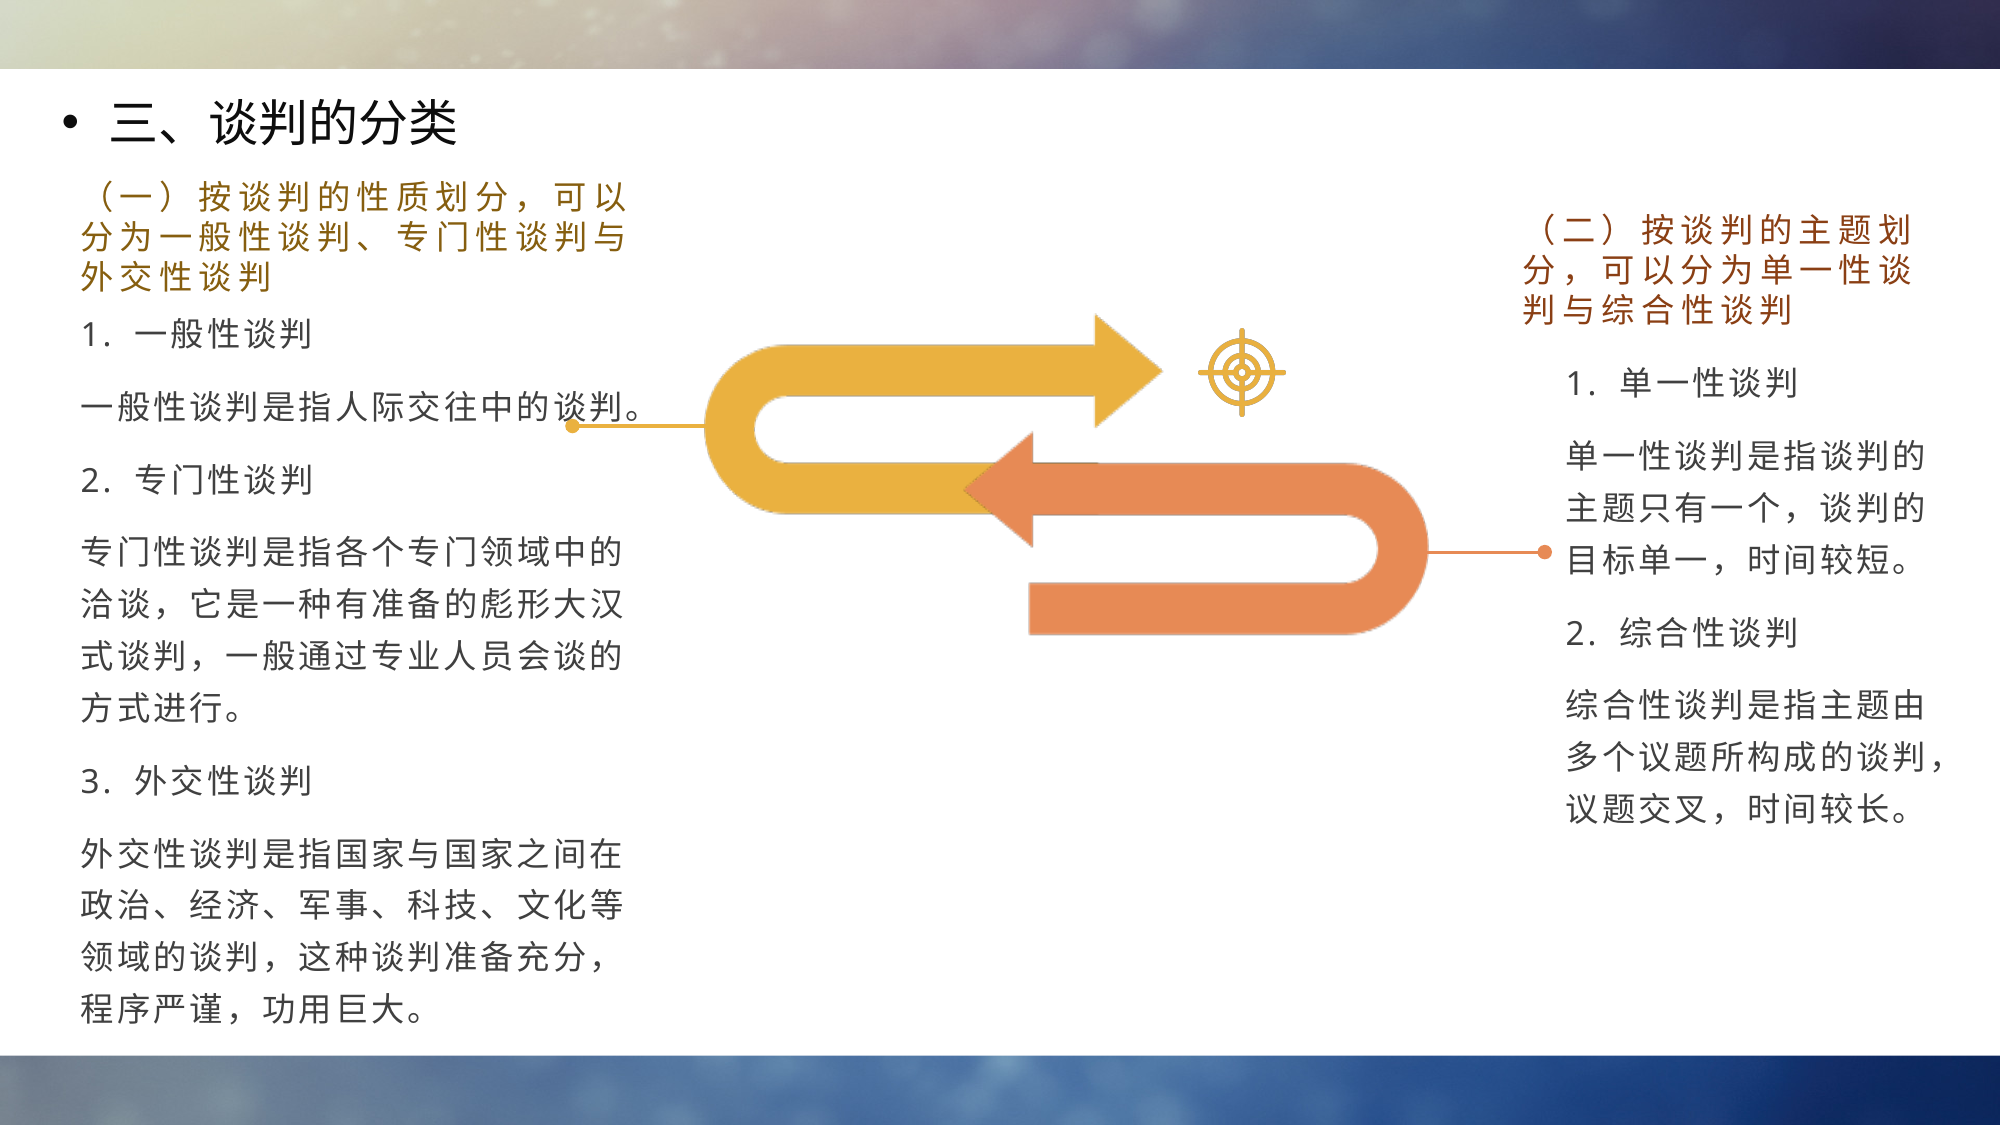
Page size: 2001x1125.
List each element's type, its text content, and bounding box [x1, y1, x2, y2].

text_box （二）按谈判的主题划分，可以分为单一性谈判与综合性谈判 [1508, 202, 1939, 362]
text_box （一）按谈判的性质划分，可以分为一般性谈判、专门性谈判与外交性谈判 [65, 169, 653, 294]
picture [0, 1056, 2000, 1125]
picture [0, 0, 2000, 69]
text_box 1. 单一性谈判 单一性谈判是指谈判的主题只有一个，谈判的目标单一，时间较短。 2. 综合性谈判 综合性谈判是指主题由多个议题所构成的谈判，议题交叉，时间较长。 [1550, 343, 1958, 874]
text_box 三、谈判的分类 [46, 84, 570, 160]
text_box [1537, 544, 1550, 560]
text_box 1. 一般性谈判 一般性谈判是指人际交往中的谈判。 2. 专门性谈判 专门性谈判是指各个专门领域中的洽谈，它是一种有准备的彪形大汉式谈判，一般通过专业人员会谈的方式进行。 3. 外交性谈判 外交性谈判是指国家与国家之间在政治、经济、军事、科技、文化等领域的谈判，这种谈判准备充分，程序严谨，功用巨大。 [65, 294, 673, 1063]
picture [1198, 328, 1286, 417]
picture [701, 310, 1435, 644]
